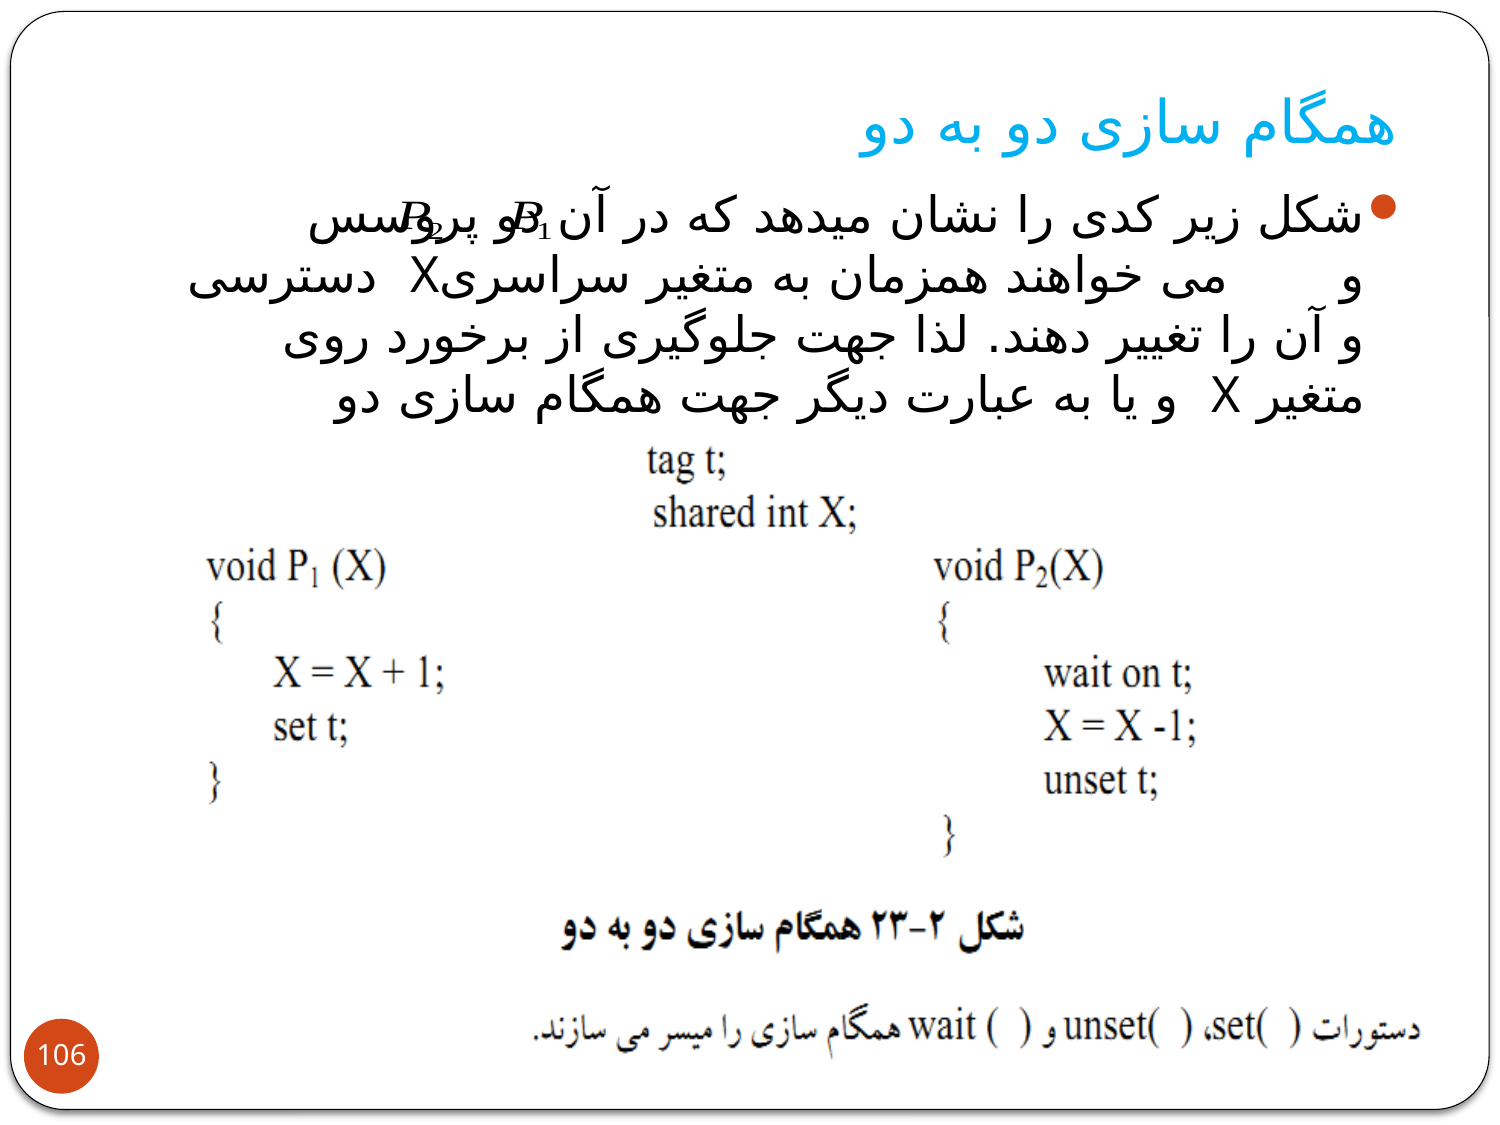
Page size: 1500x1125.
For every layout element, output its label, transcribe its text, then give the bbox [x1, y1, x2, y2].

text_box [387, 187, 456, 251]
picture [112, 424, 1434, 1076]
list شکل زیر کدی را نشان میدهد که در آن دو پروسس و می خواهند همزمان به متغیر سراسریX دسترسی و آن را تغییر دهند. لذا جهت جلوگیری از برخورد روی متغیر X و یا به عبارت دیگر جهت همگام سازی دو پروسس با یکدیگر از متغیر t با ساختاری مرسوم به tag استفاده شود. [150, 174, 1425, 423]
title همگام سازی دو به دو [137, 75, 1413, 171]
slide_number 106 [23, 1018, 99, 1094]
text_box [499, 187, 563, 251]
